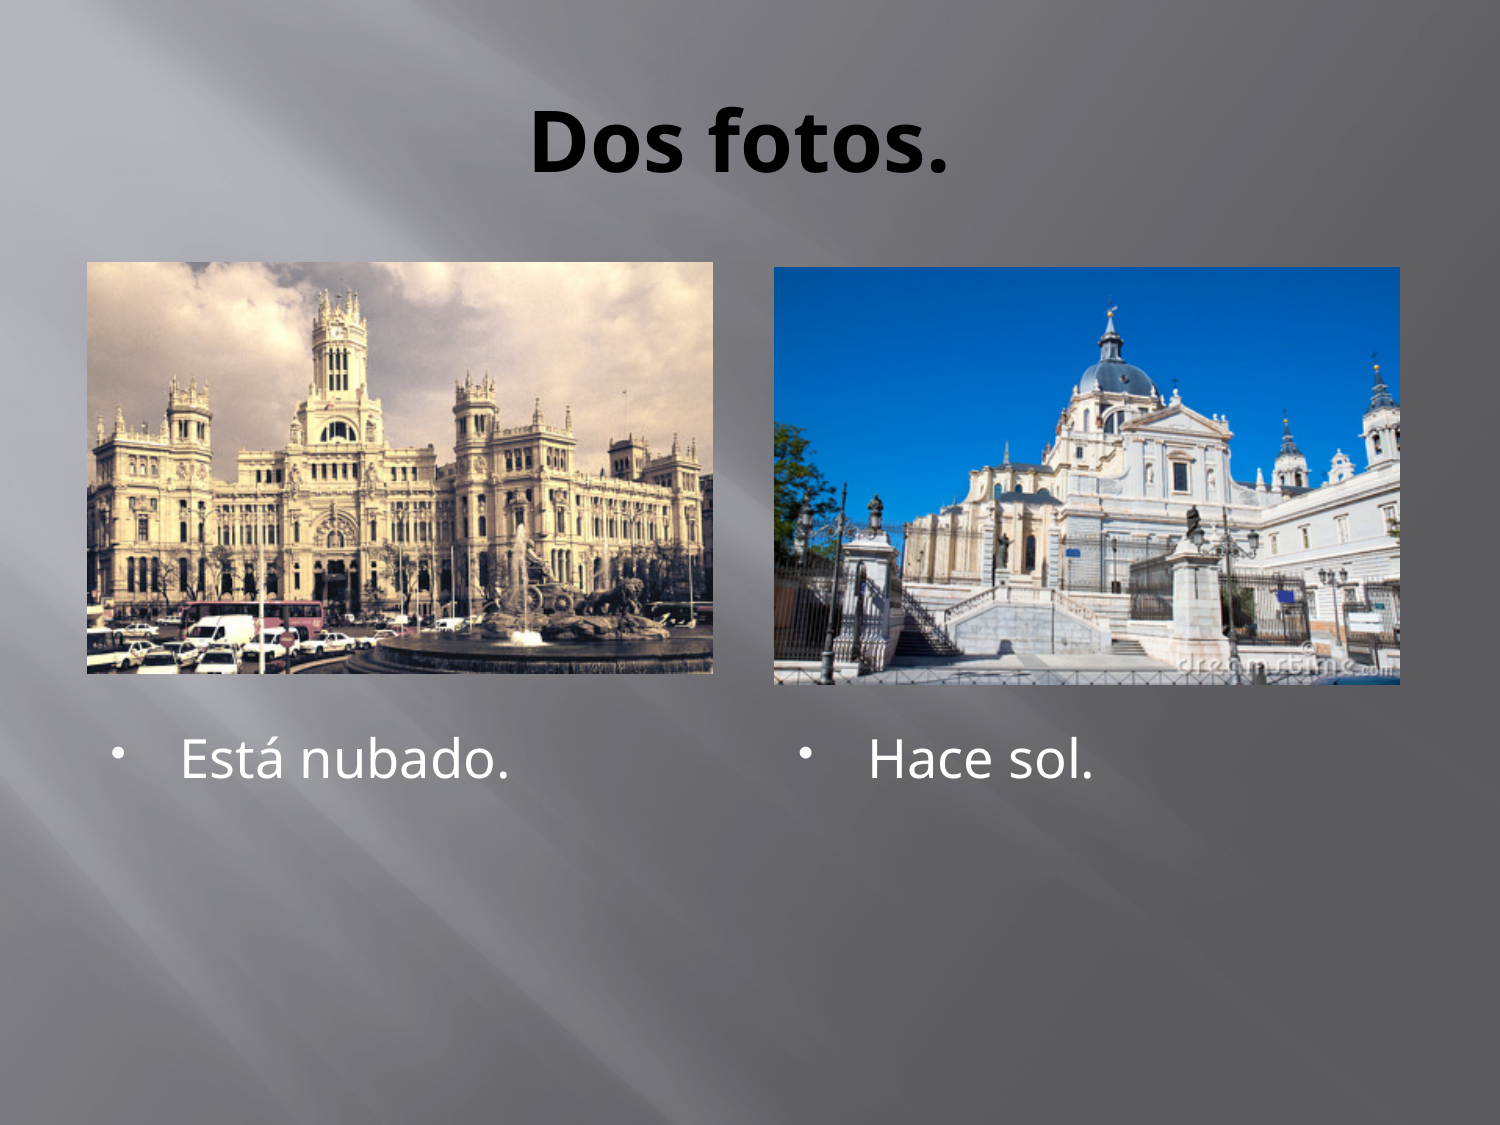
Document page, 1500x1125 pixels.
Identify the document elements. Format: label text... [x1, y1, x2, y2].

title Dos fotos. [75, 45, 1425, 233]
picture [87, 262, 713, 674]
list Está nubado. [75, 262, 738, 1005]
list Hace sol. [762, 262, 1425, 1005]
picture [774, 267, 1401, 686]
